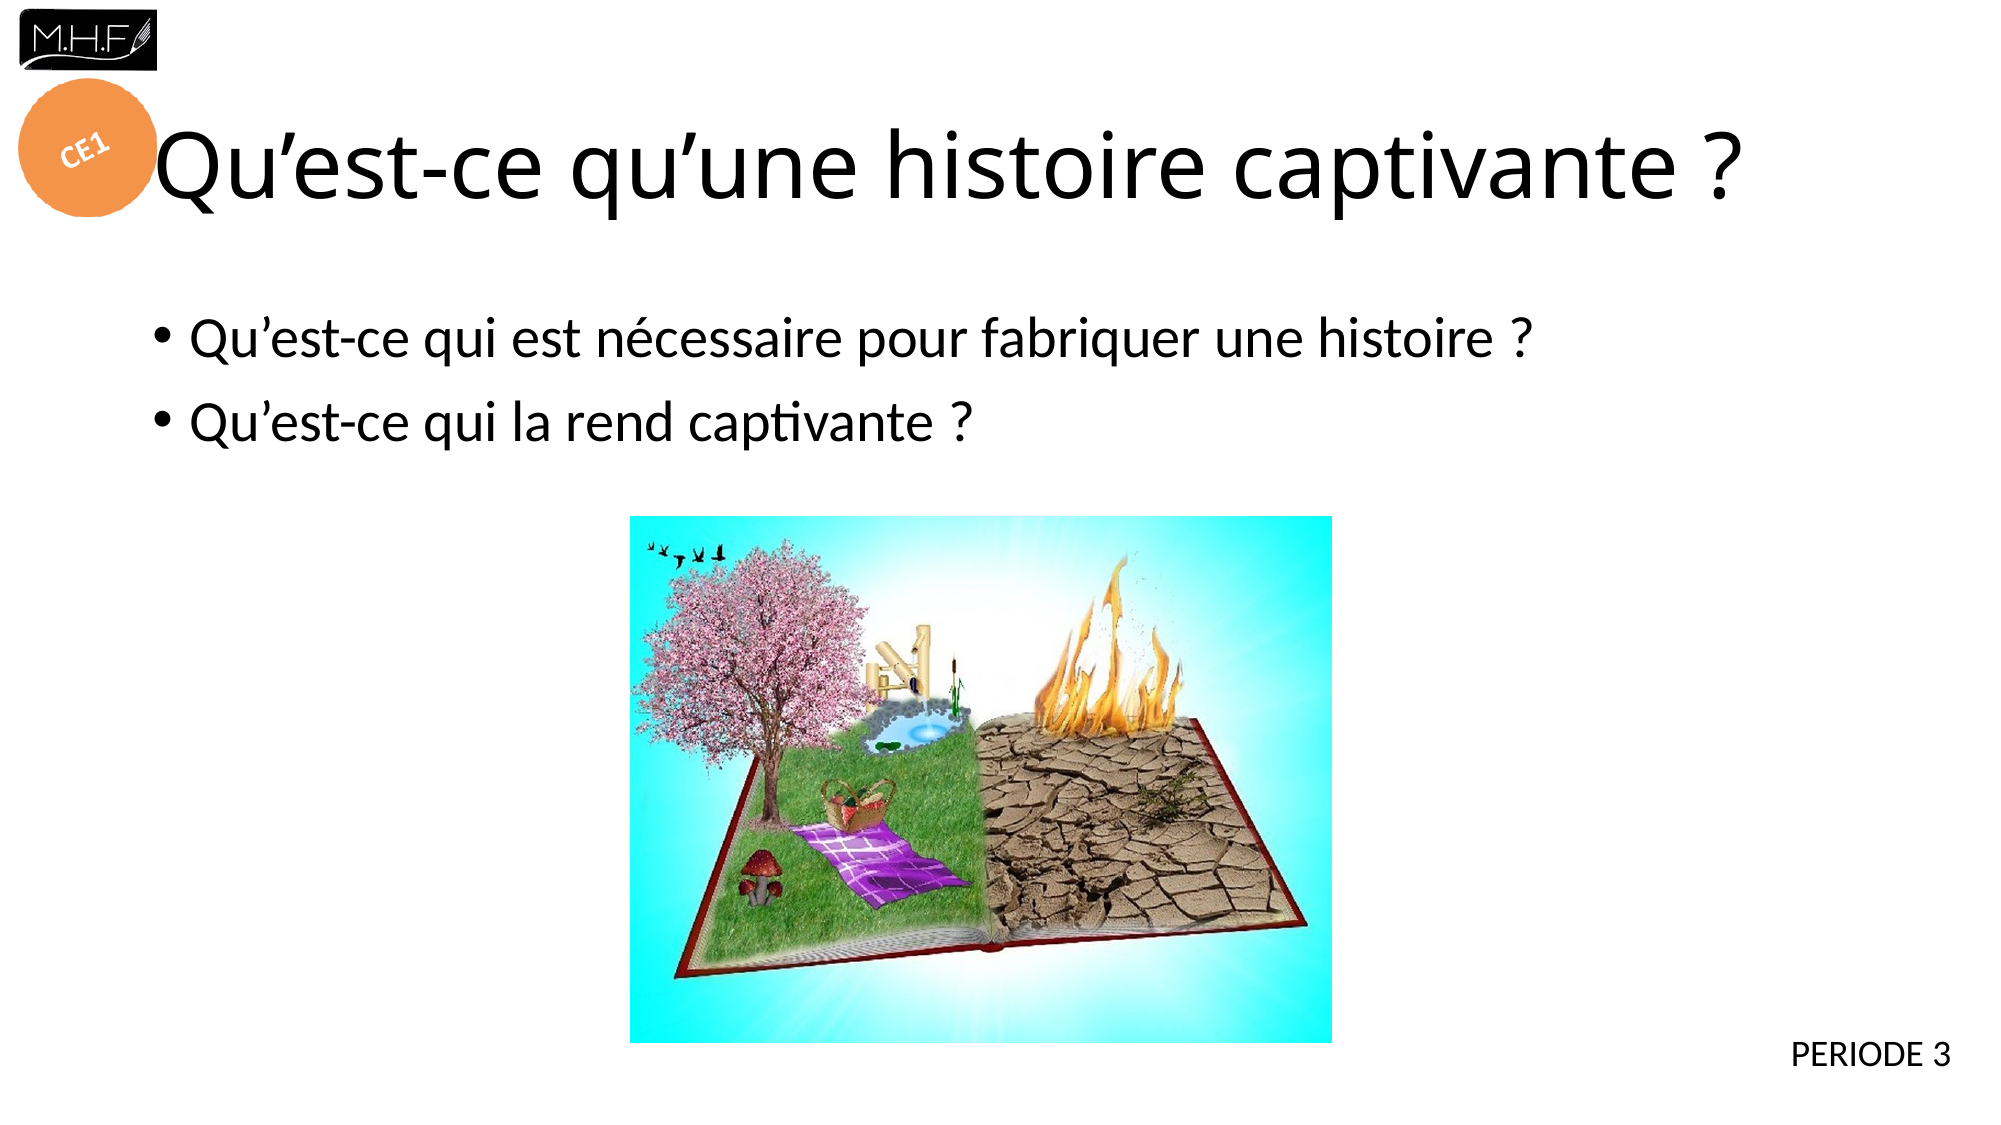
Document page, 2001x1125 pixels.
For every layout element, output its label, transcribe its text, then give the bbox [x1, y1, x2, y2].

picture [18, 78, 157, 218]
text_box PERIODE 3 [1362, 1021, 1967, 1082]
title Qu’est-ce qu’une histoire captivante ? [137, 59, 1863, 278]
picture [630, 516, 1332, 1043]
list Qu’est-ce qui est nécessaire pour fabriquer une histoire ? Qu’est-ce qui la rend captivante ? [137, 299, 1863, 517]
picture [16, 7, 157, 74]
